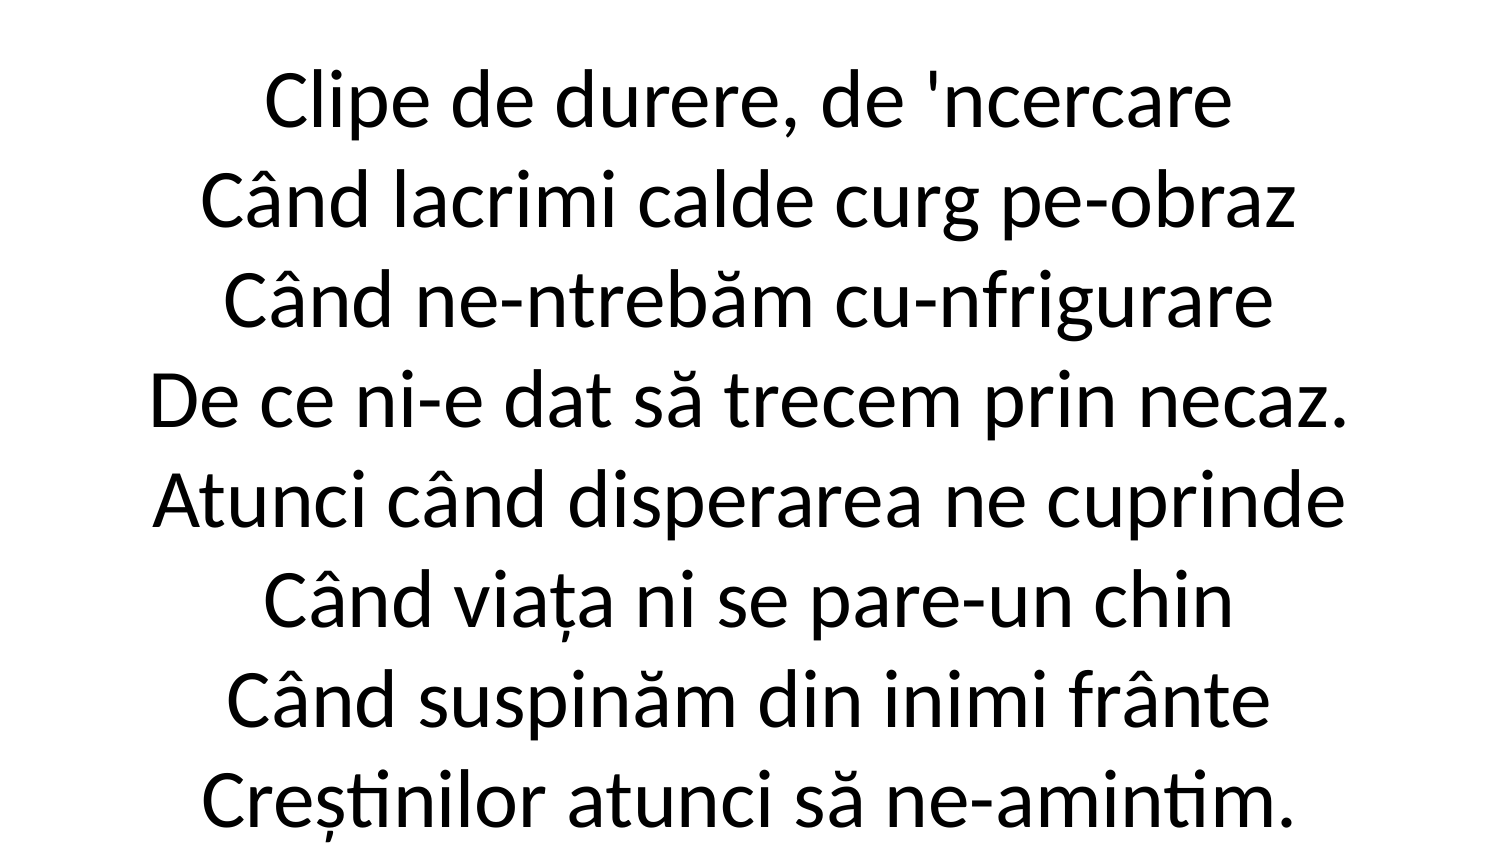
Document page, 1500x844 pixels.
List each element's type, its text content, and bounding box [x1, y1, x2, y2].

text_box Clipe de durere, de 'ncercare Când lacrimi calde curg pe-obraz Când ne-ntrebăm cu-nfrigurare De ce ni-e dat să trecem prin necaz. Atunci când disperarea ne cuprinde Când viața ni se pare-un chin Când suspinăm din inimi frânte Creștinilor atunci să ne-amintim. [133, 0, 1367, 844]
